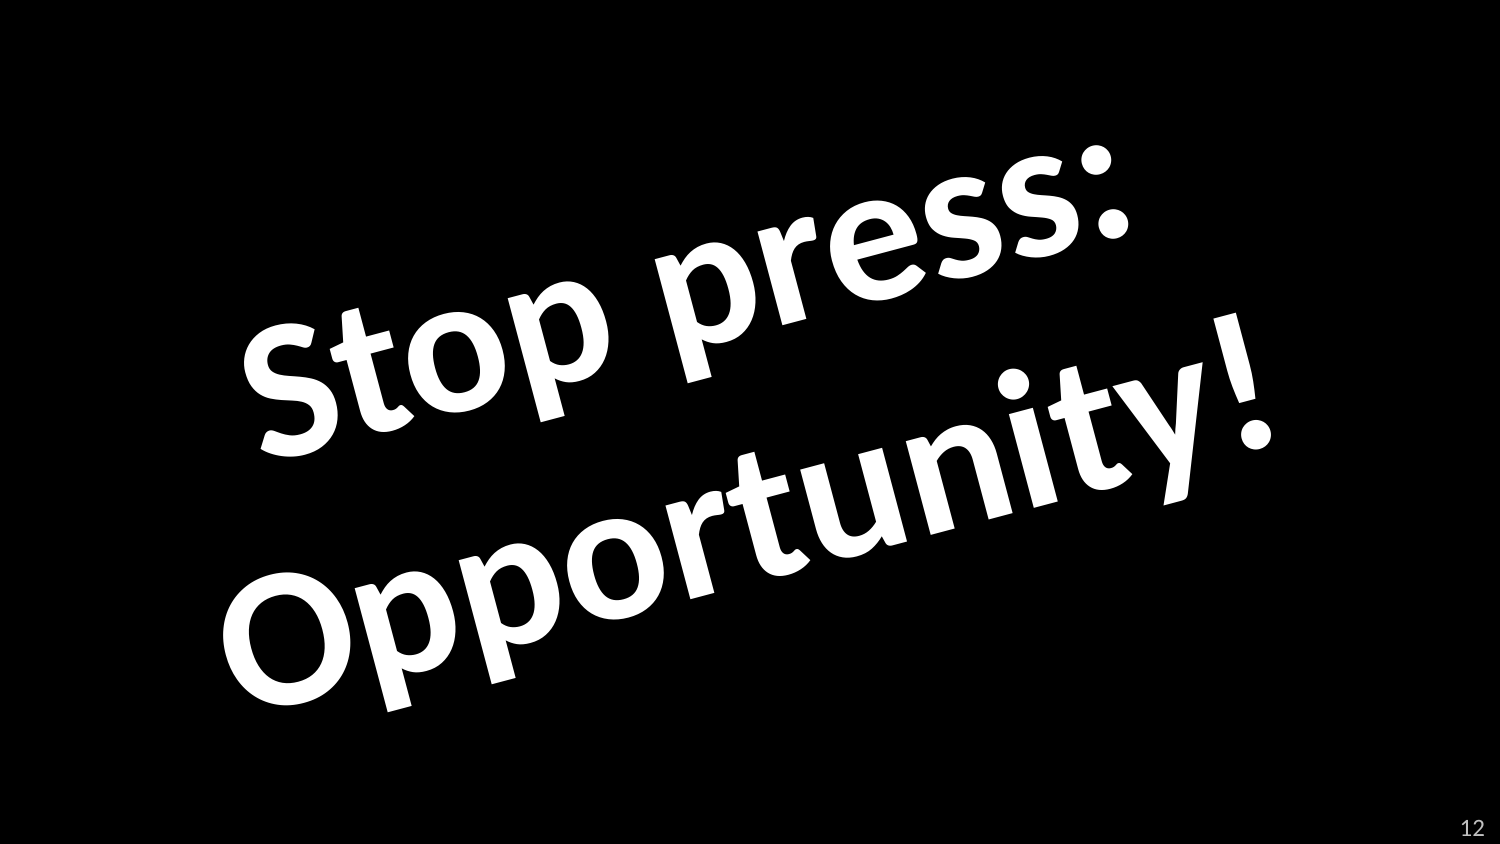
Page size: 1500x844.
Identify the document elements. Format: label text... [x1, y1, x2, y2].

slide_number 12 [1149, 808, 1500, 844]
text_box Stop press: Opportunity! [108, 1, 1318, 770]
